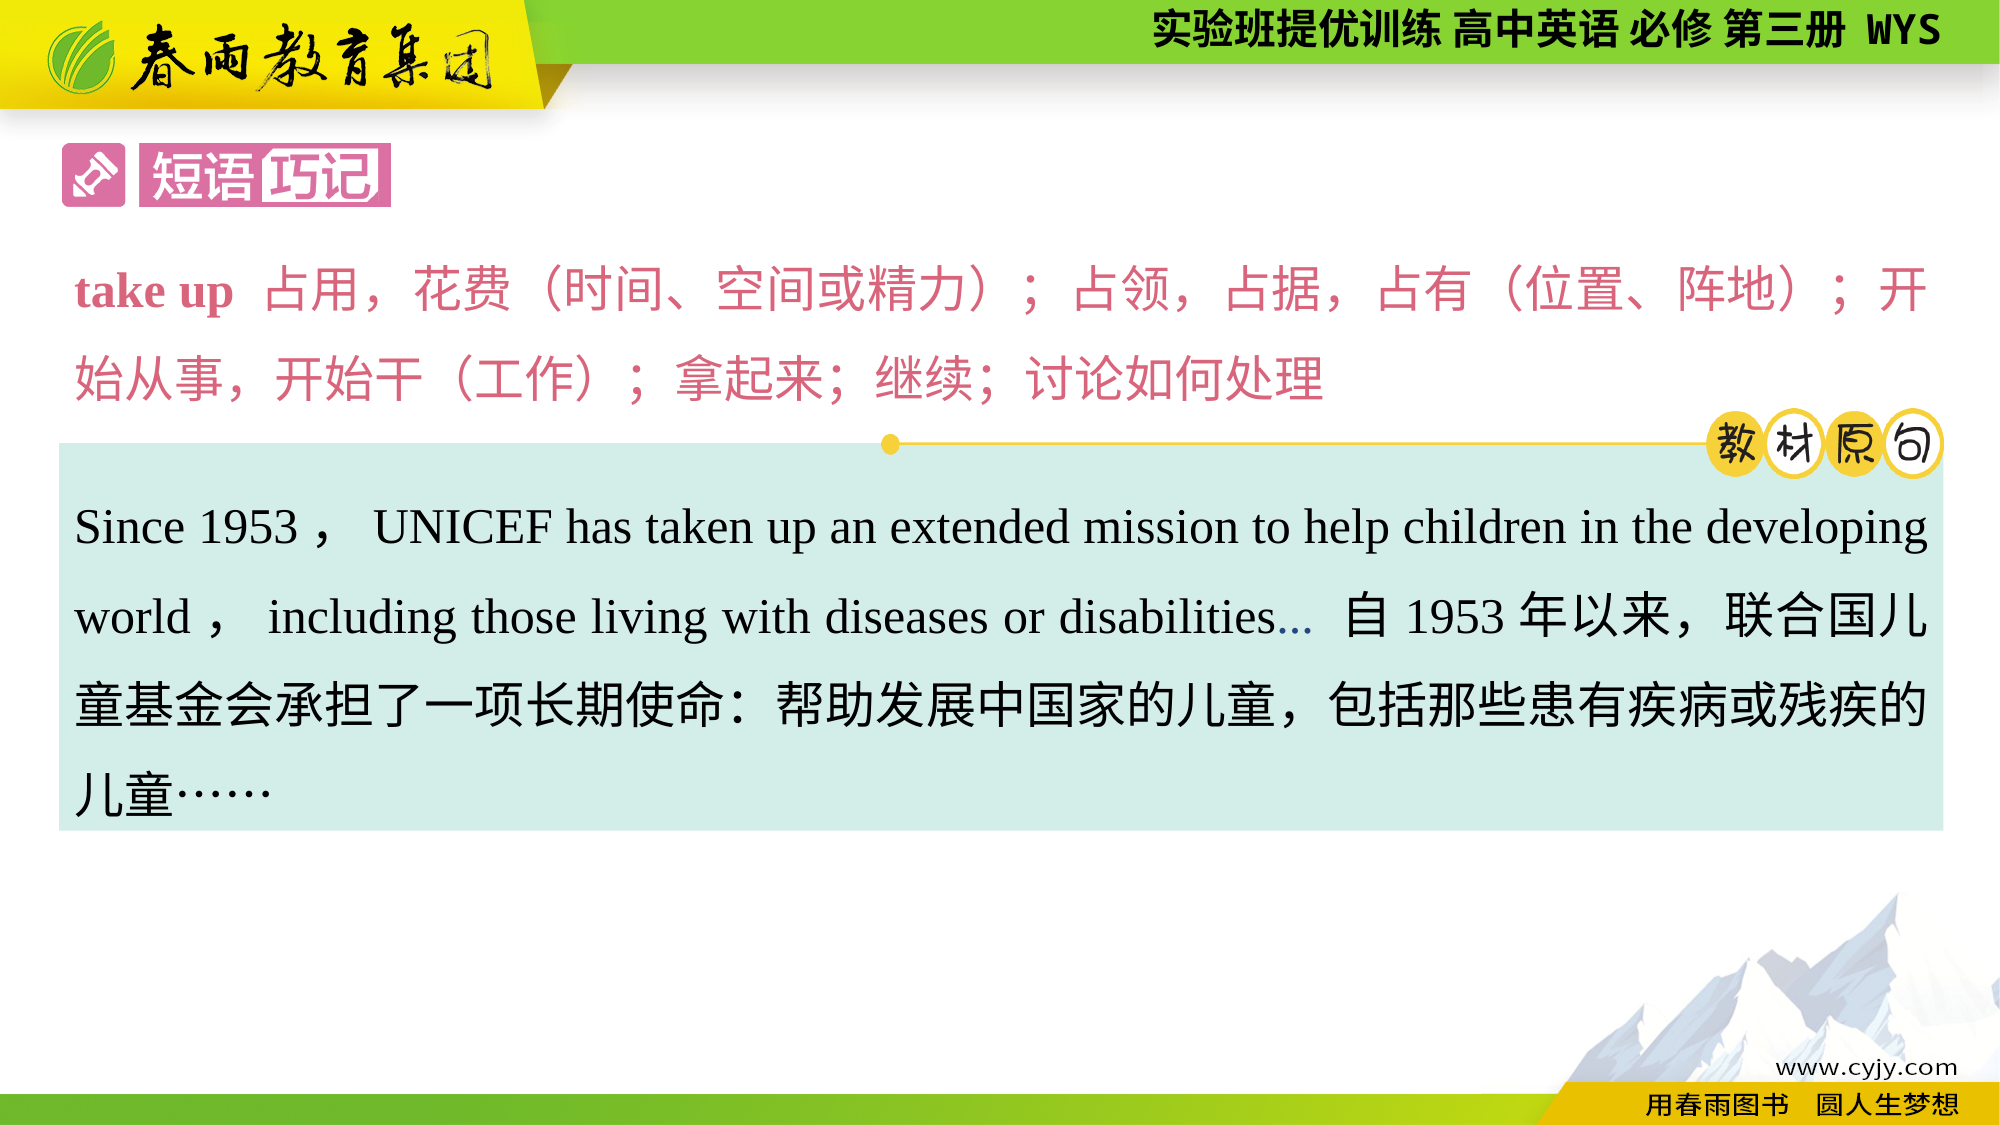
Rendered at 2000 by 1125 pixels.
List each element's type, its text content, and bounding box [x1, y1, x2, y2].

text_box Since 1953，UNICEF has taken up an extended mission to help children in the developing world，including those living with diseases or disabilities... 自1953年以来，联合国儿童基金会承担了一项长期使命：帮助发展中国家的儿童，包括那些患有疾病或残疾的儿童…… [59, 443, 1944, 831]
picture [0, 0, 2000, 1125]
list take up 占用，花费（时间、空间或精力）；占领，占据，占有（位置、阵地）；开始从事，开始干（工作）；拿起来；继续；讨论如何处理 [59, 219, 1944, 406]
